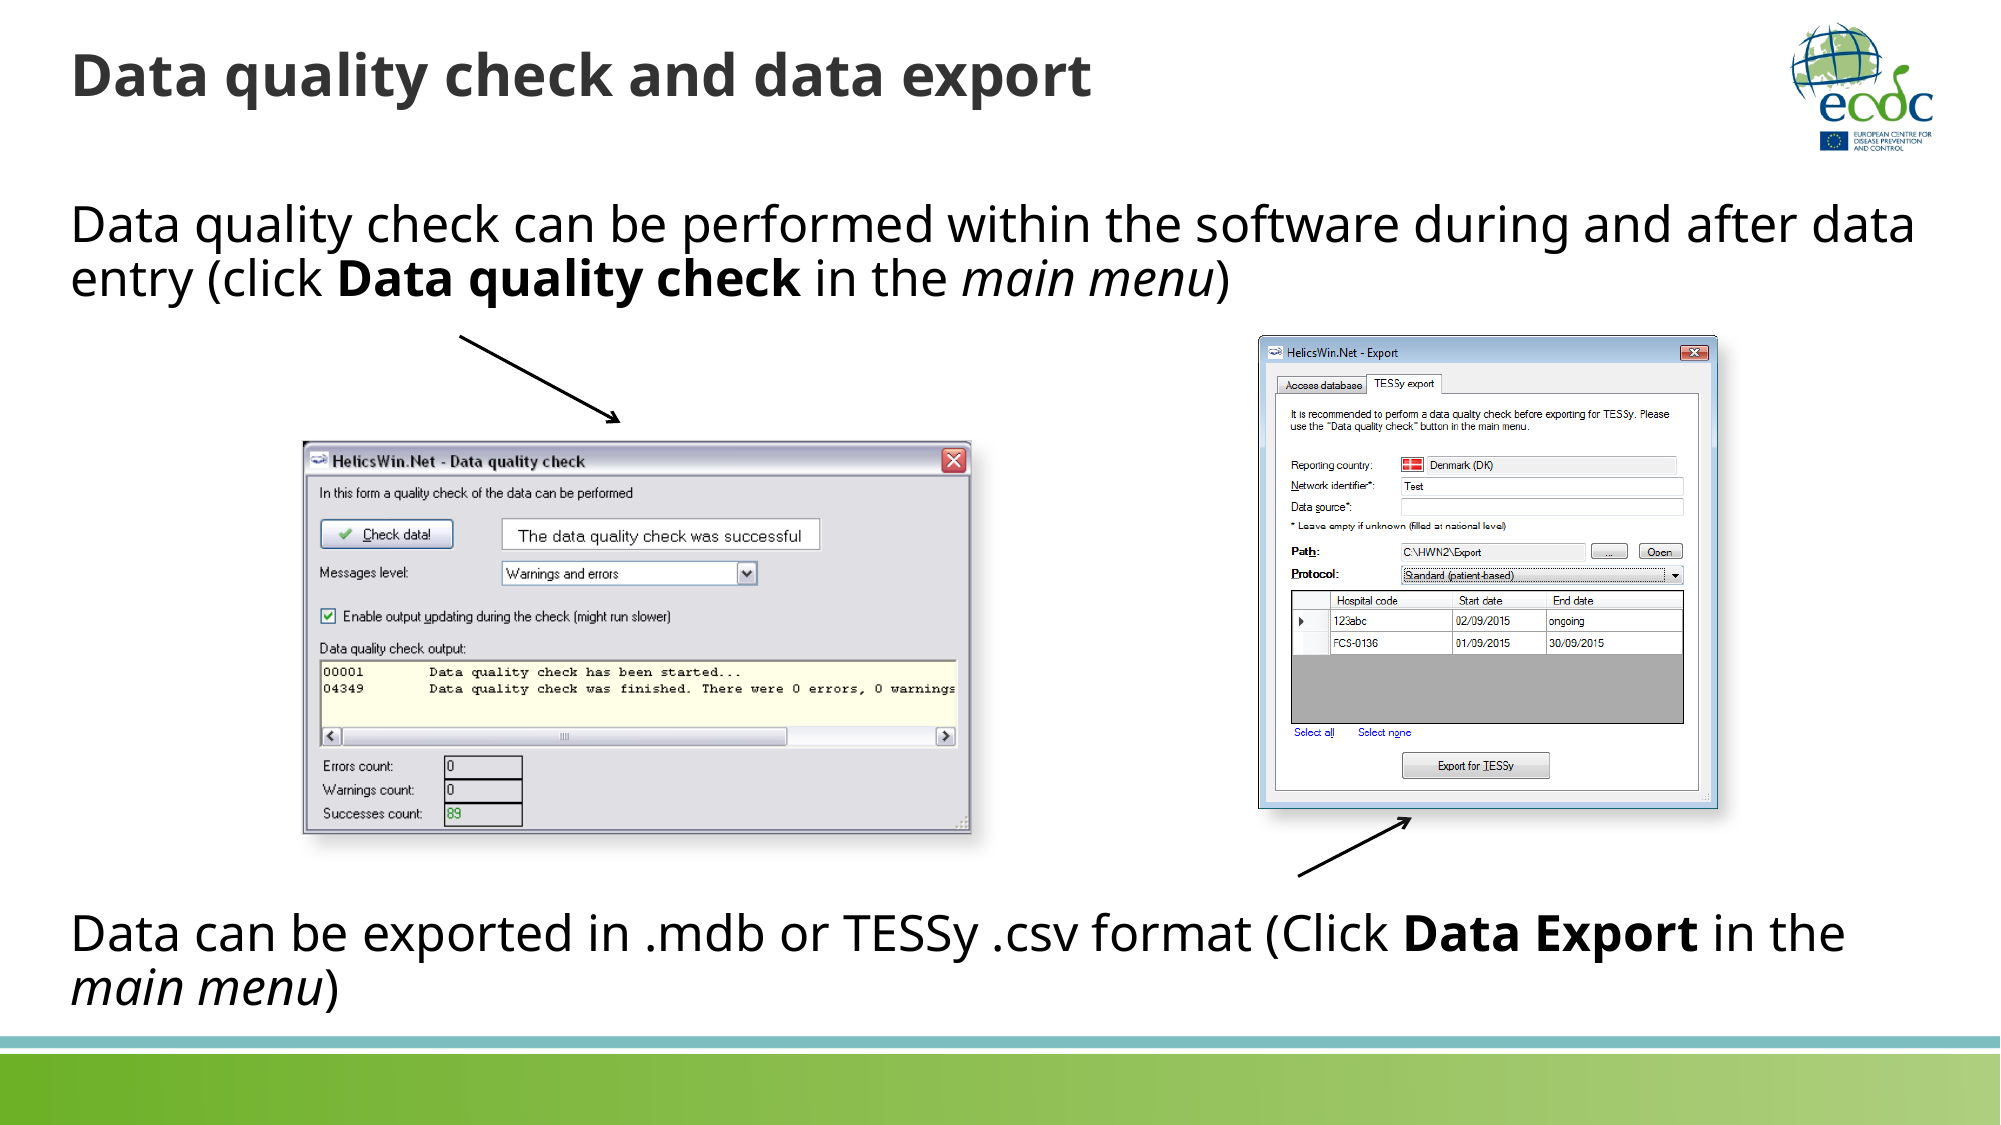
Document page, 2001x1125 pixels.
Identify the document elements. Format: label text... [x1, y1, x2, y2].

picture [0, 0, 2000, 1125]
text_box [459, 335, 621, 424]
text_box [1297, 817, 1413, 877]
title Data quality check and data export [70, 46, 1764, 177]
list Data quality check can be performed within the software during and after data entry (click Data quality check in the main menu) Data can be exported in .mdb or TESSy .csv format (Click Data Export in the main menu) [70, 199, 1936, 1025]
